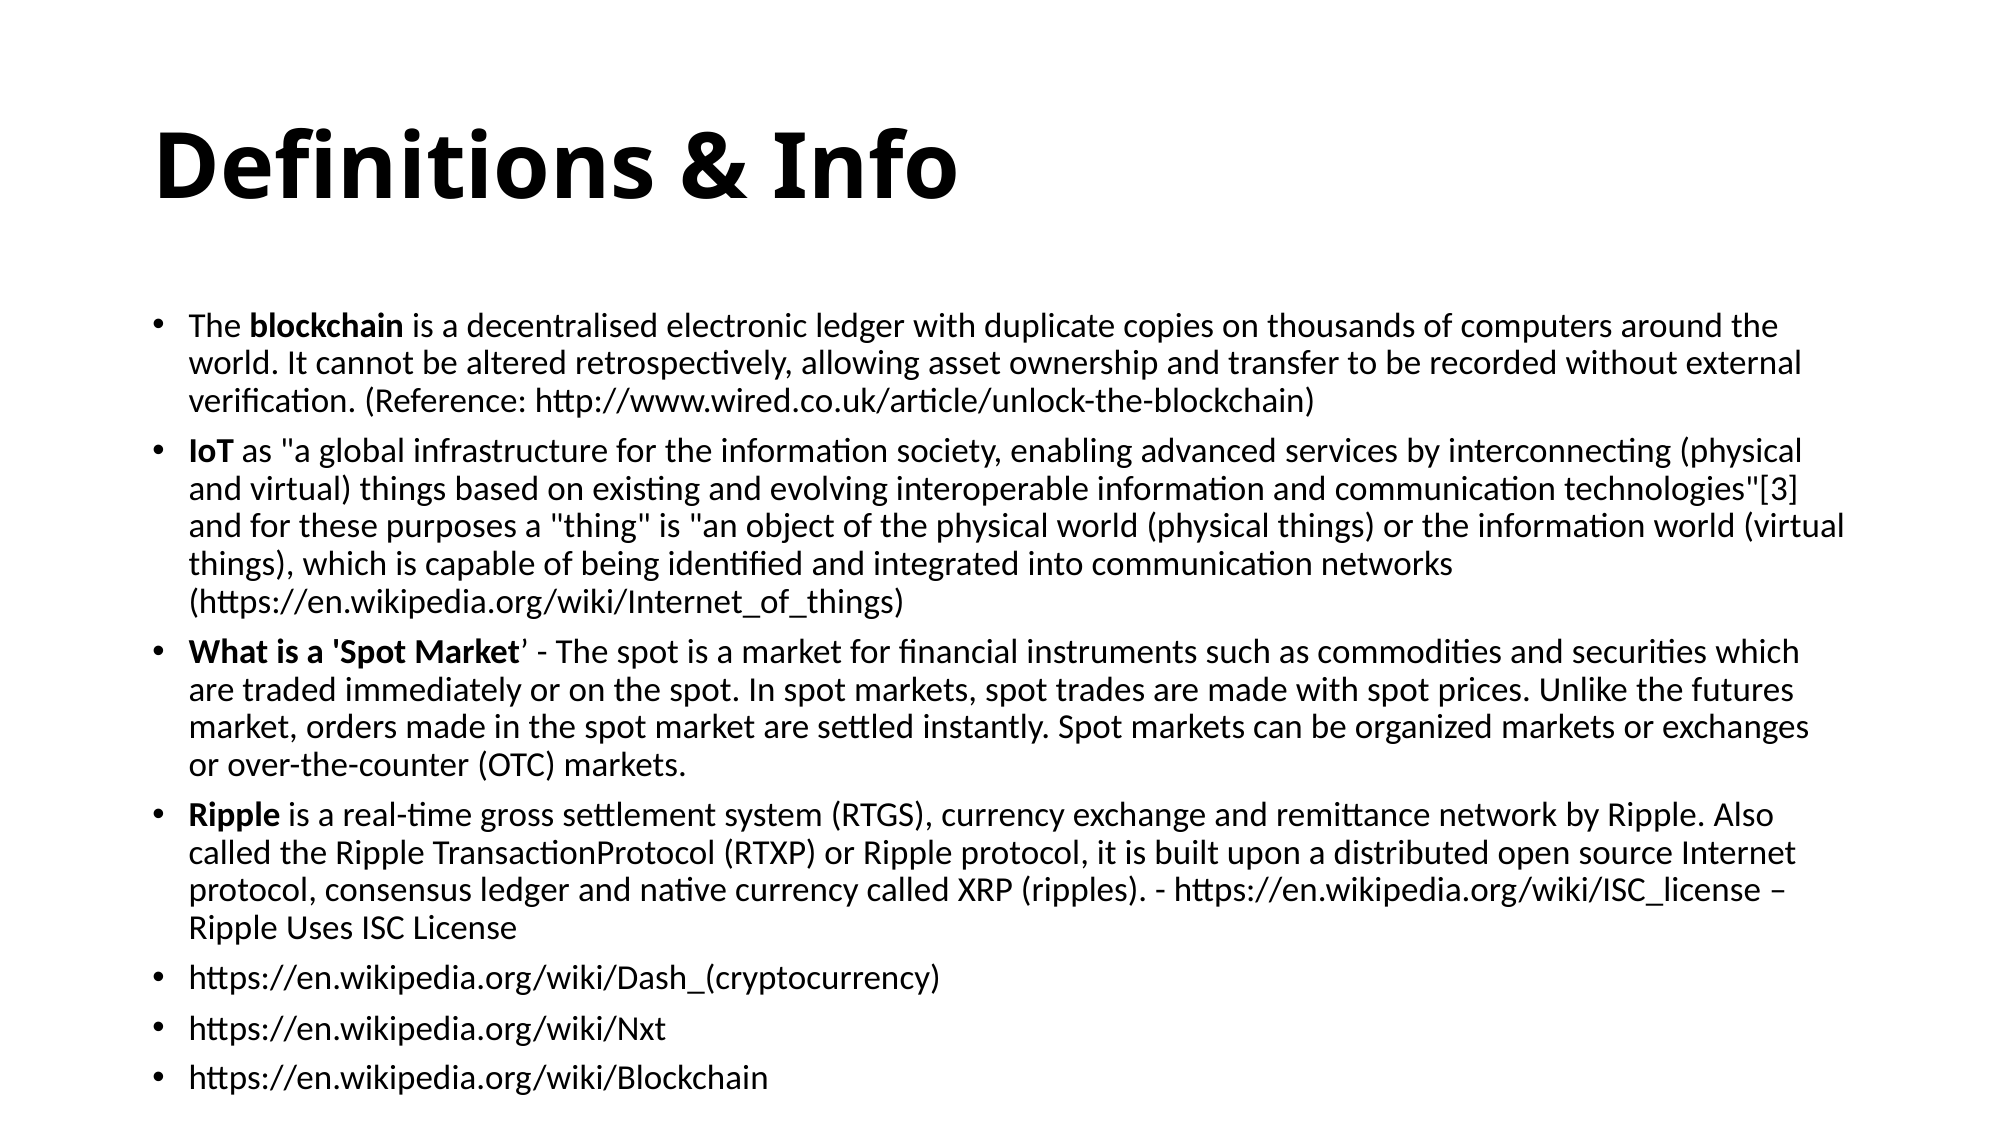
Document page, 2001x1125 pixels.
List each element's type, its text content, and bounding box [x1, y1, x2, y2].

title Definitions & Info [137, 59, 1863, 278]
list The blockchain is a decentralised electronic ledger with duplicate copies on thousands of computers around the world. It cannot be altered retrospectively, allowing asset ownership and transfer to be recorded without external verification. (Reference: http://www.wired.co.uk/article/unlock-the-blockchain) IoT as "a global infrastructure for the information society, enabling advanced services by interconnecting (physical and virtual) things based on existing and evolving interoperable information and communication technologies"[3] and for these purposes a "thing" is "an object of the physical world (physical things) or the information world (virtual things), which is capable of being identified and integrated into communication networks (https://en.wikipedia.org/wiki/Internet_of_things) What is a 'Spot Market’ - The spot is a market for financial instruments such as commodities and securities which are traded immediately or on the spot. In spot markets, spot trades are made with spot prices. Unlike the futures market, orders made in the spot market are settled instantly. Spot markets can be organized markets or exchanges or over-the-counter (OTC) markets. Ripple is a real-time gross settlement system (RTGS), currency exchange and remittance network by Ripple. Also called the Ripple TransactionProtocol (RTXP) or Ripple protocol, it is built upon a distributed open source Internet protocol, consensus ledger and native currency called XRP (ripples). - https://en.wikipedia.org/wiki/ISC_license – Ripple Uses ISC License https://en.wikipedia.org/wiki/Dash_(cryptocurrency) https://en.wikipedia.org/wiki/Nxt https://en.wikipedia.org/wiki/Blockchain [137, 299, 1863, 1106]
